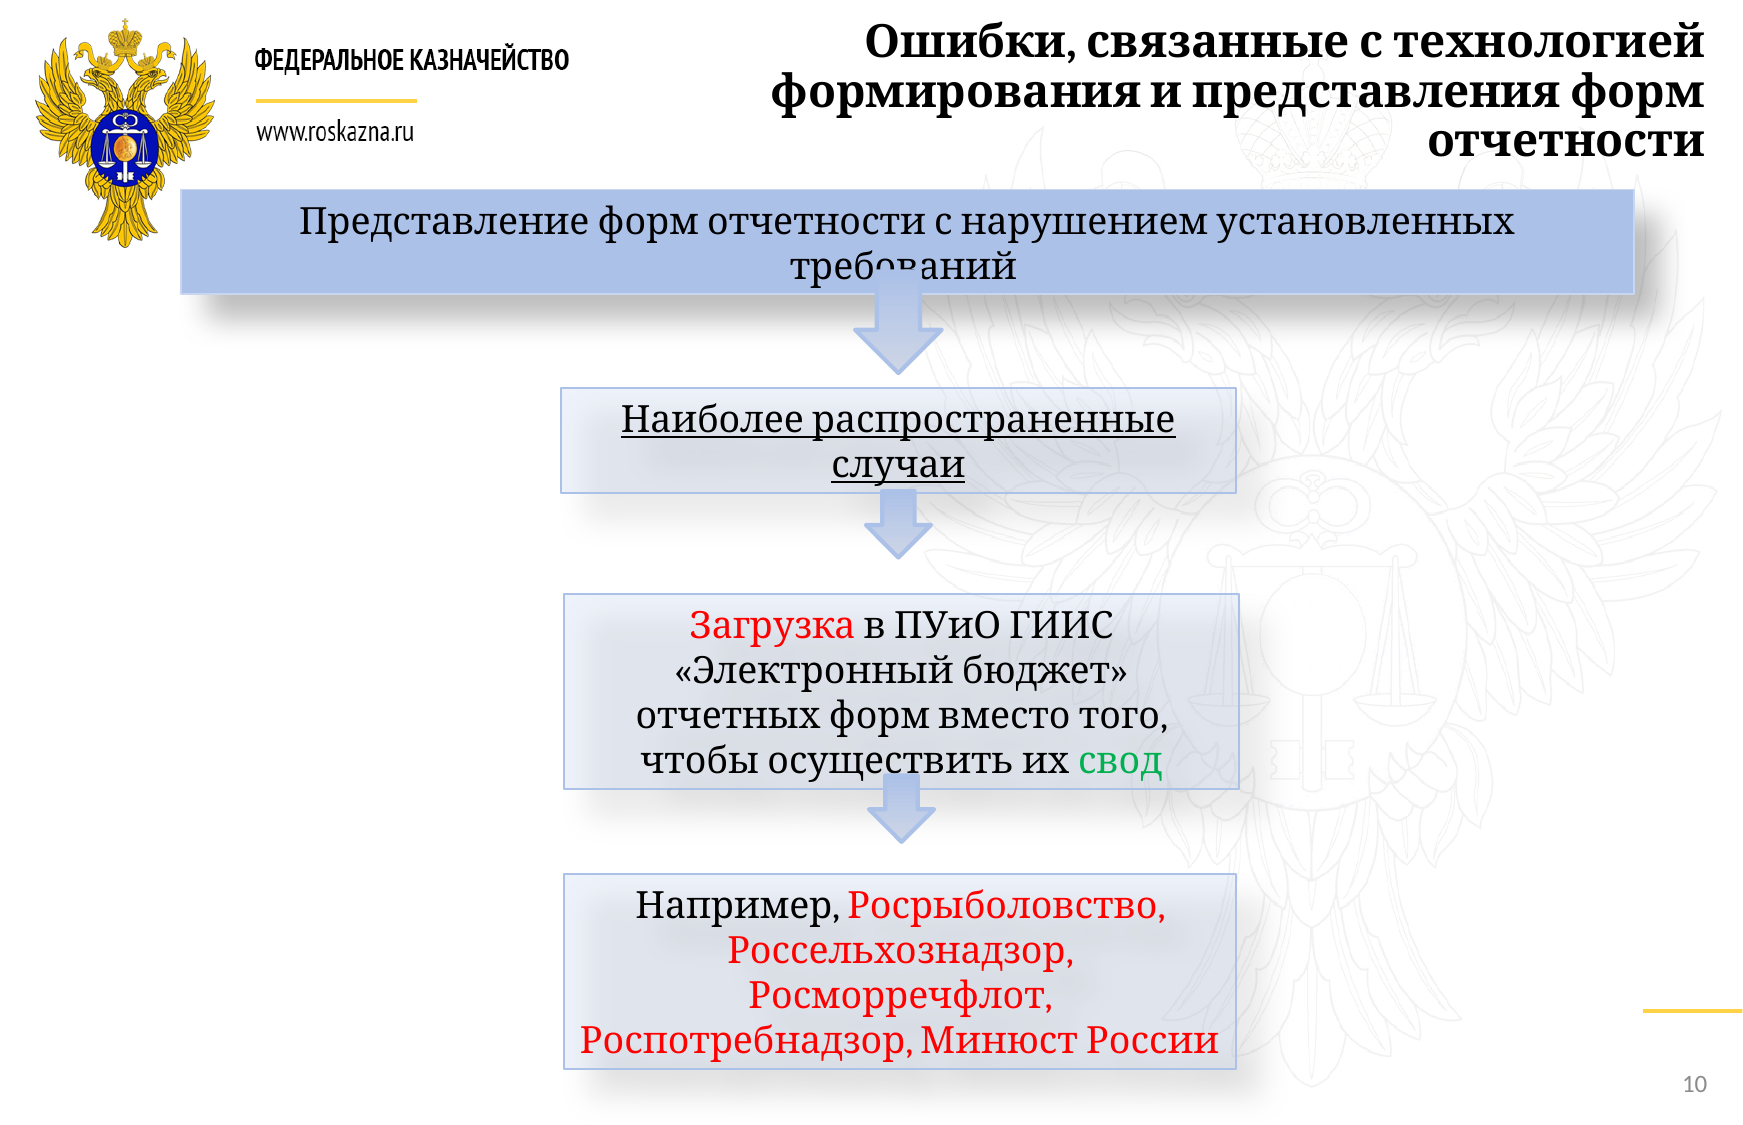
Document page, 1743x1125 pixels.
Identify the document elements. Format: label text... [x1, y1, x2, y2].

text_box [863, 489, 933, 560]
text_box [853, 269, 944, 376]
title Ошибки, связанные с технологией формирования и представления форм отчетности [572, 19, 1721, 166]
slide_number 10 [1330, 1052, 1723, 1112]
text_box Загрузка в ПУиО ГИИС «Электронный бюджет» отчетных форм вместо того, чтобы осуществить их свод [563, 593, 1240, 790]
text_box Наиболее распространенные случаи [560, 387, 1237, 494]
text_box Представление форм отчетности с нарушением установленных требований [180, 189, 1635, 295]
picture [0, 0, 1743, 1125]
text_box Например, Росрыболовство, Россельхознадзор, Росморречфлот, Роспотребнадзор, Минюст России [563, 873, 1237, 1070]
text_box [867, 773, 937, 844]
